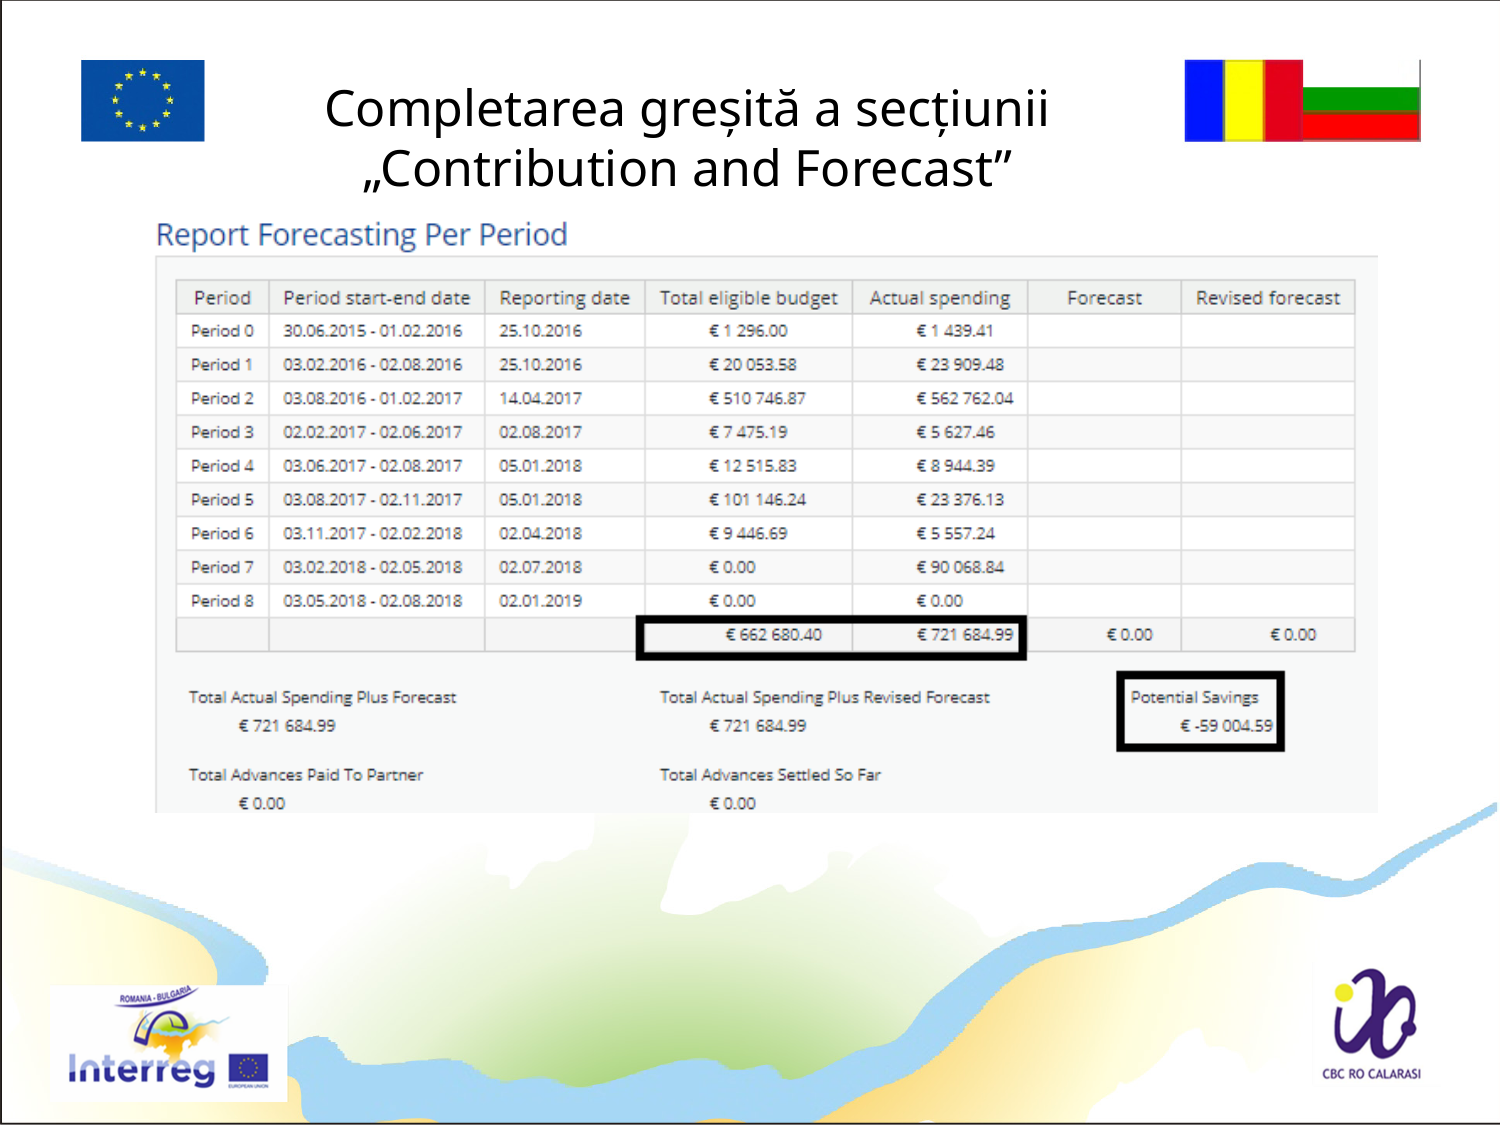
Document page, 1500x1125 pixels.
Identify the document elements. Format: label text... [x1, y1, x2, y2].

picture [0, 0, 1500, 1125]
title Completarea greșită a secțiunii „Contribution and Forecast” [162, 87, 1213, 210]
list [136, 212, 1378, 813]
